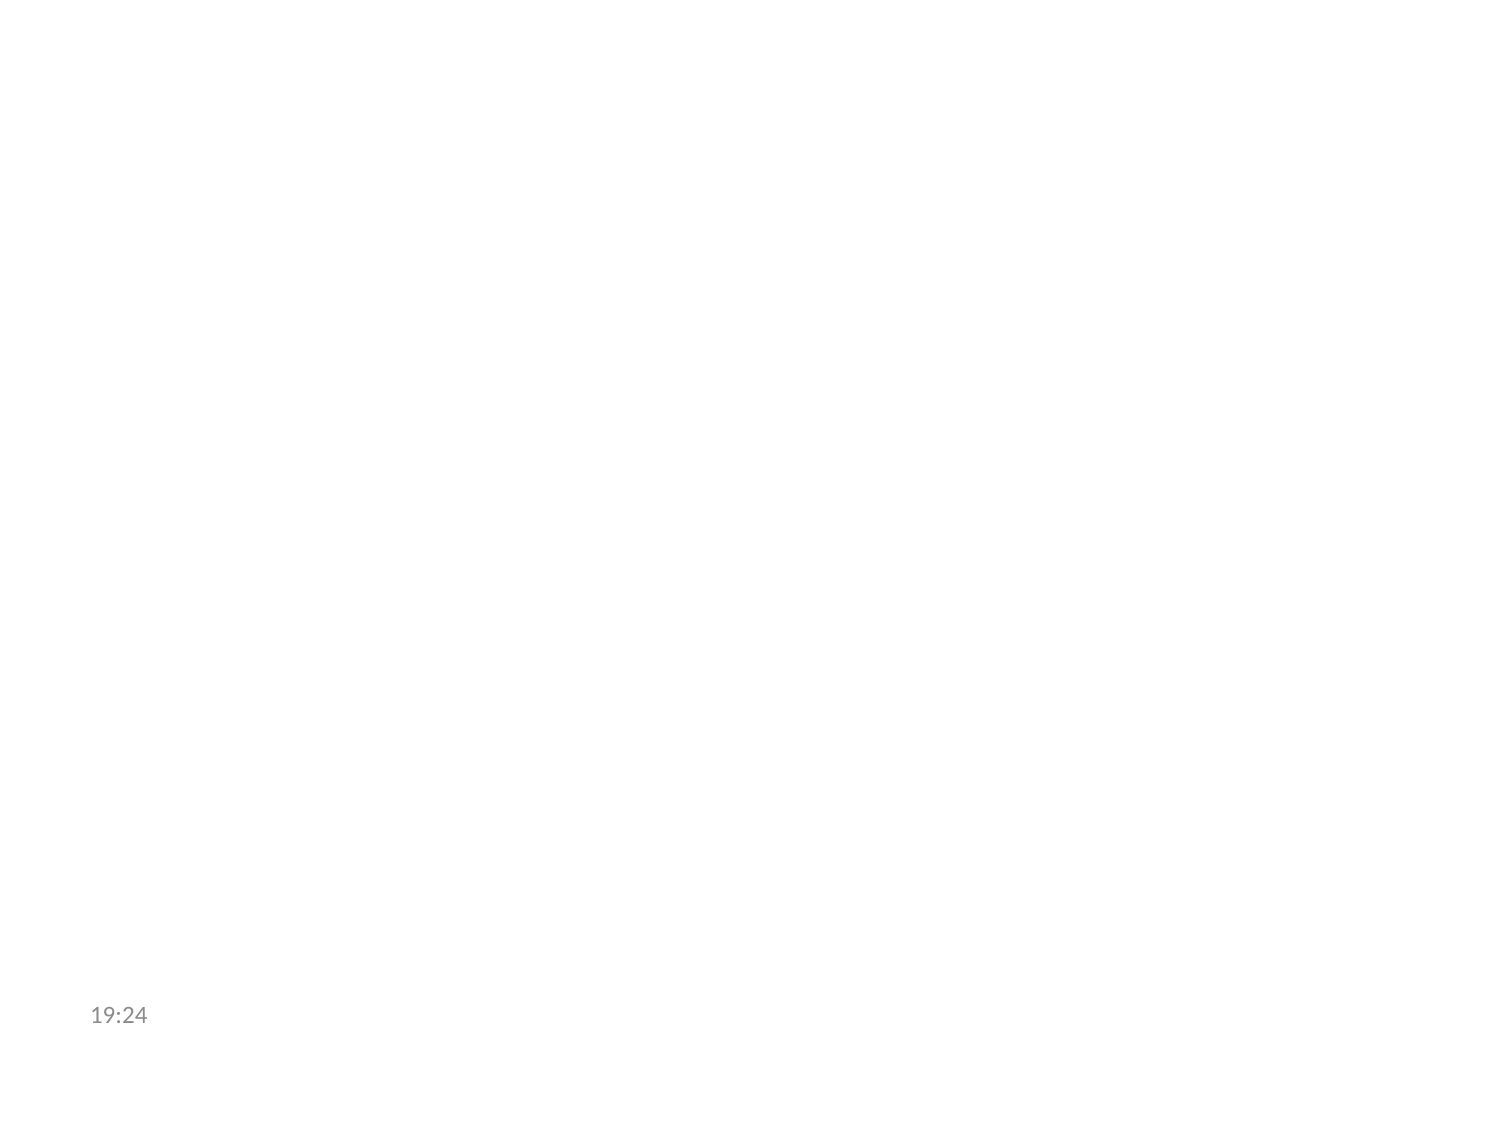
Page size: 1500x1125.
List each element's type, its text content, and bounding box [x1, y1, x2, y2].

text_box 15:35 [75, 983, 425, 1044]
